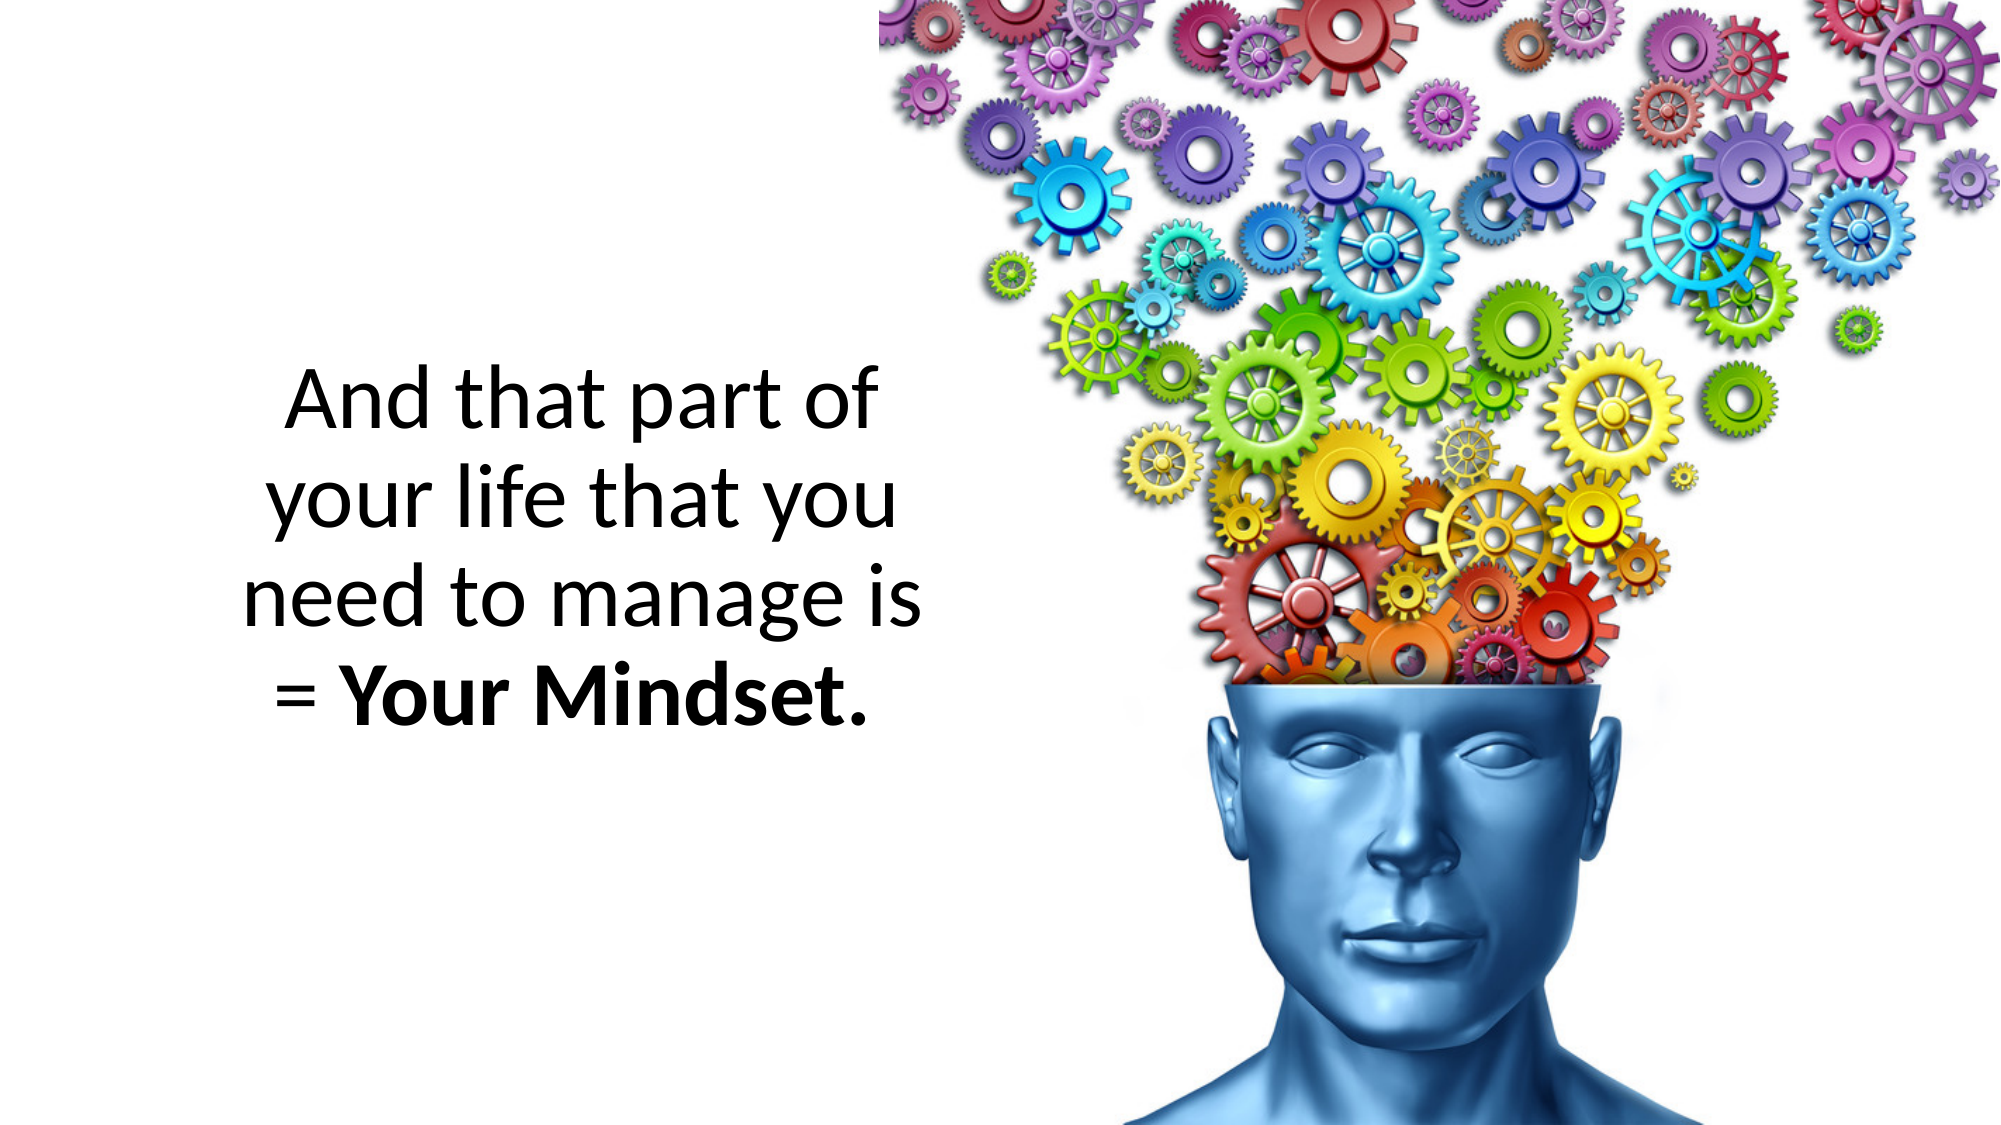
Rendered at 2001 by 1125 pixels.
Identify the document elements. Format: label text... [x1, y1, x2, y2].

picture [879, 0, 2000, 1125]
list And that part of your life that you need to manage is = Your Mindset. [197, 341, 879, 1085]
